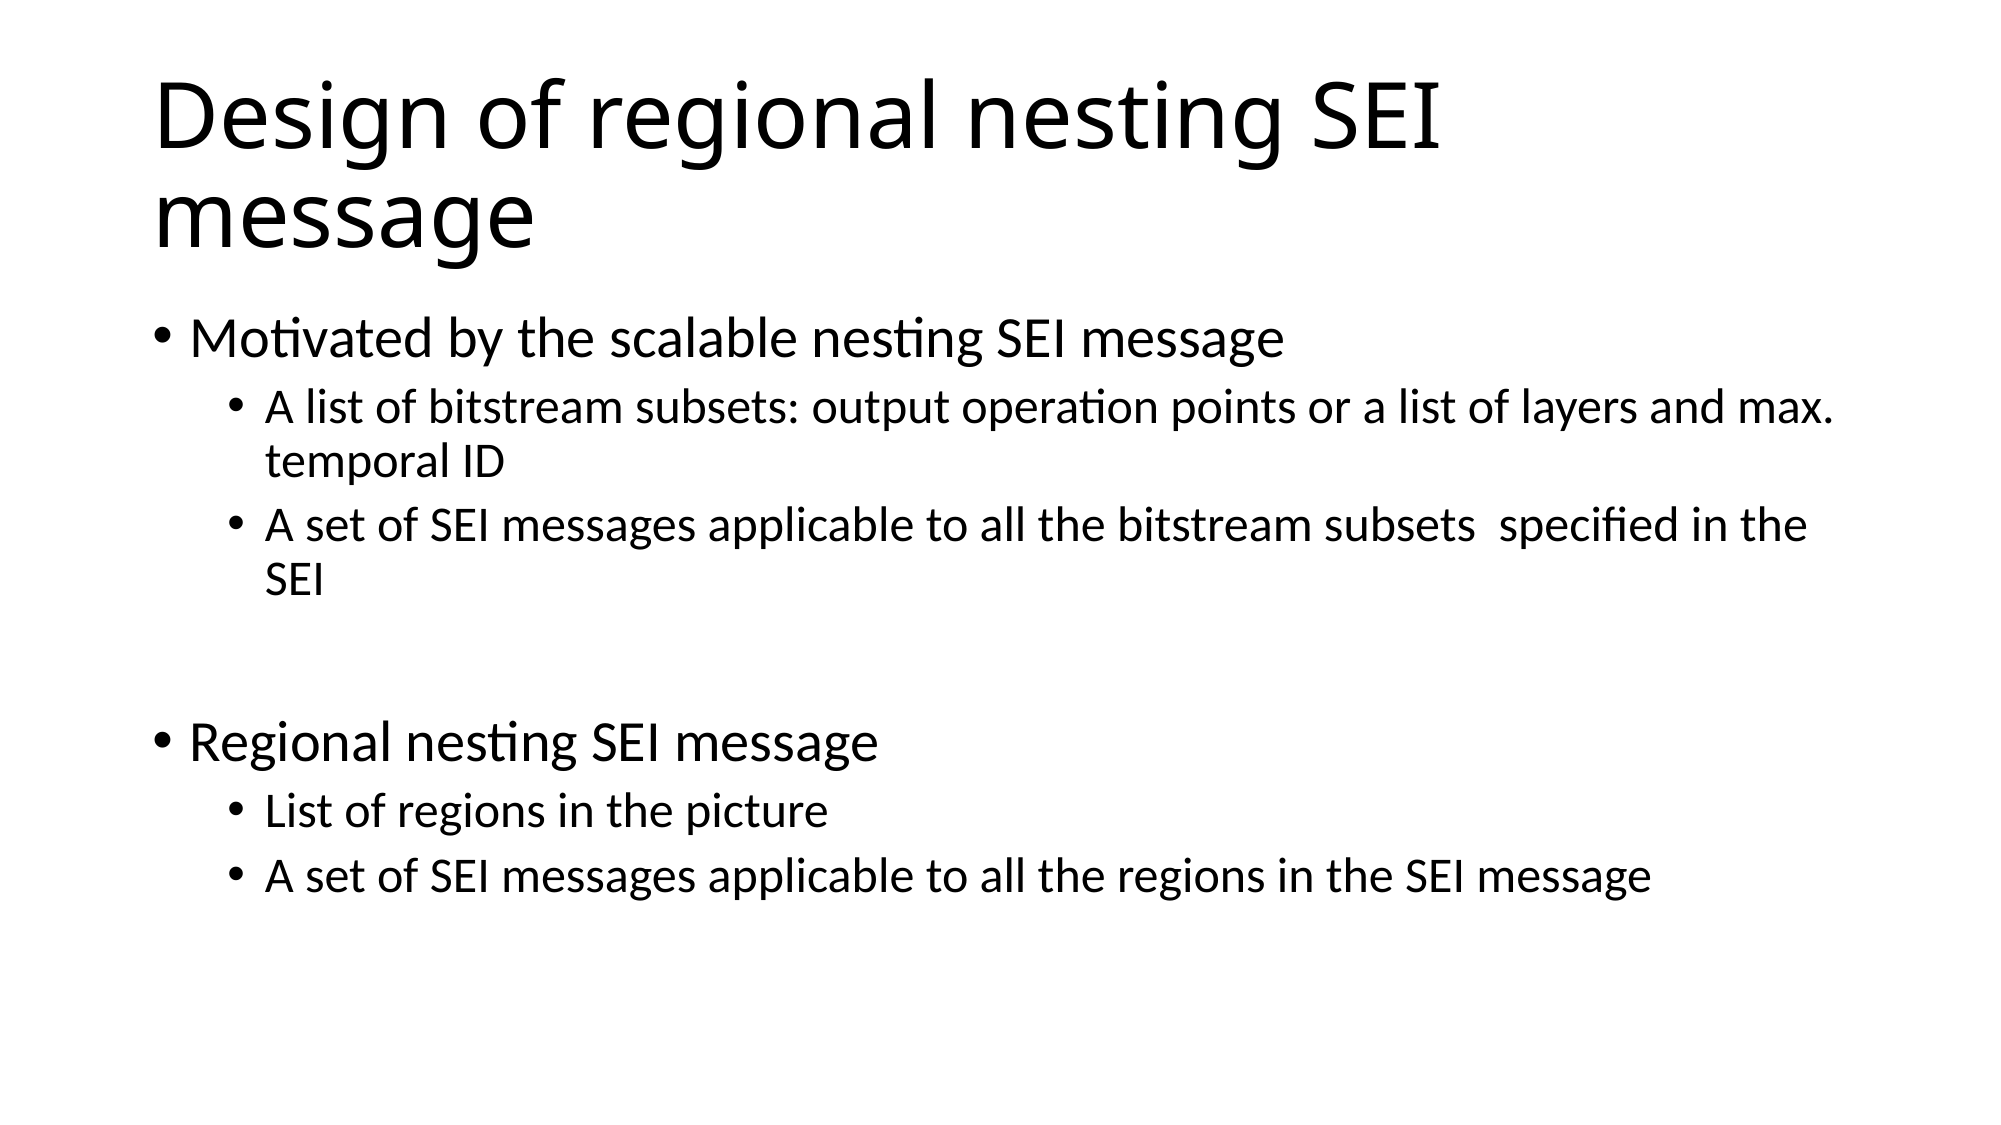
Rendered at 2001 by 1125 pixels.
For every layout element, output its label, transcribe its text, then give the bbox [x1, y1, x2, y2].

title Design of regional nesting SEI message [137, 59, 1863, 278]
list Motivated by the scalable nesting SEI message A list of bitstream subsets: output operation points or a list of layers and max. temporal ID A set of SEI messages applicable to all the bitstream subsets specified in the SEI Regional nesting SEI message List of regions in the picture A set of SEI messages applicable to all the regions in the SEI message [137, 299, 1863, 1014]
